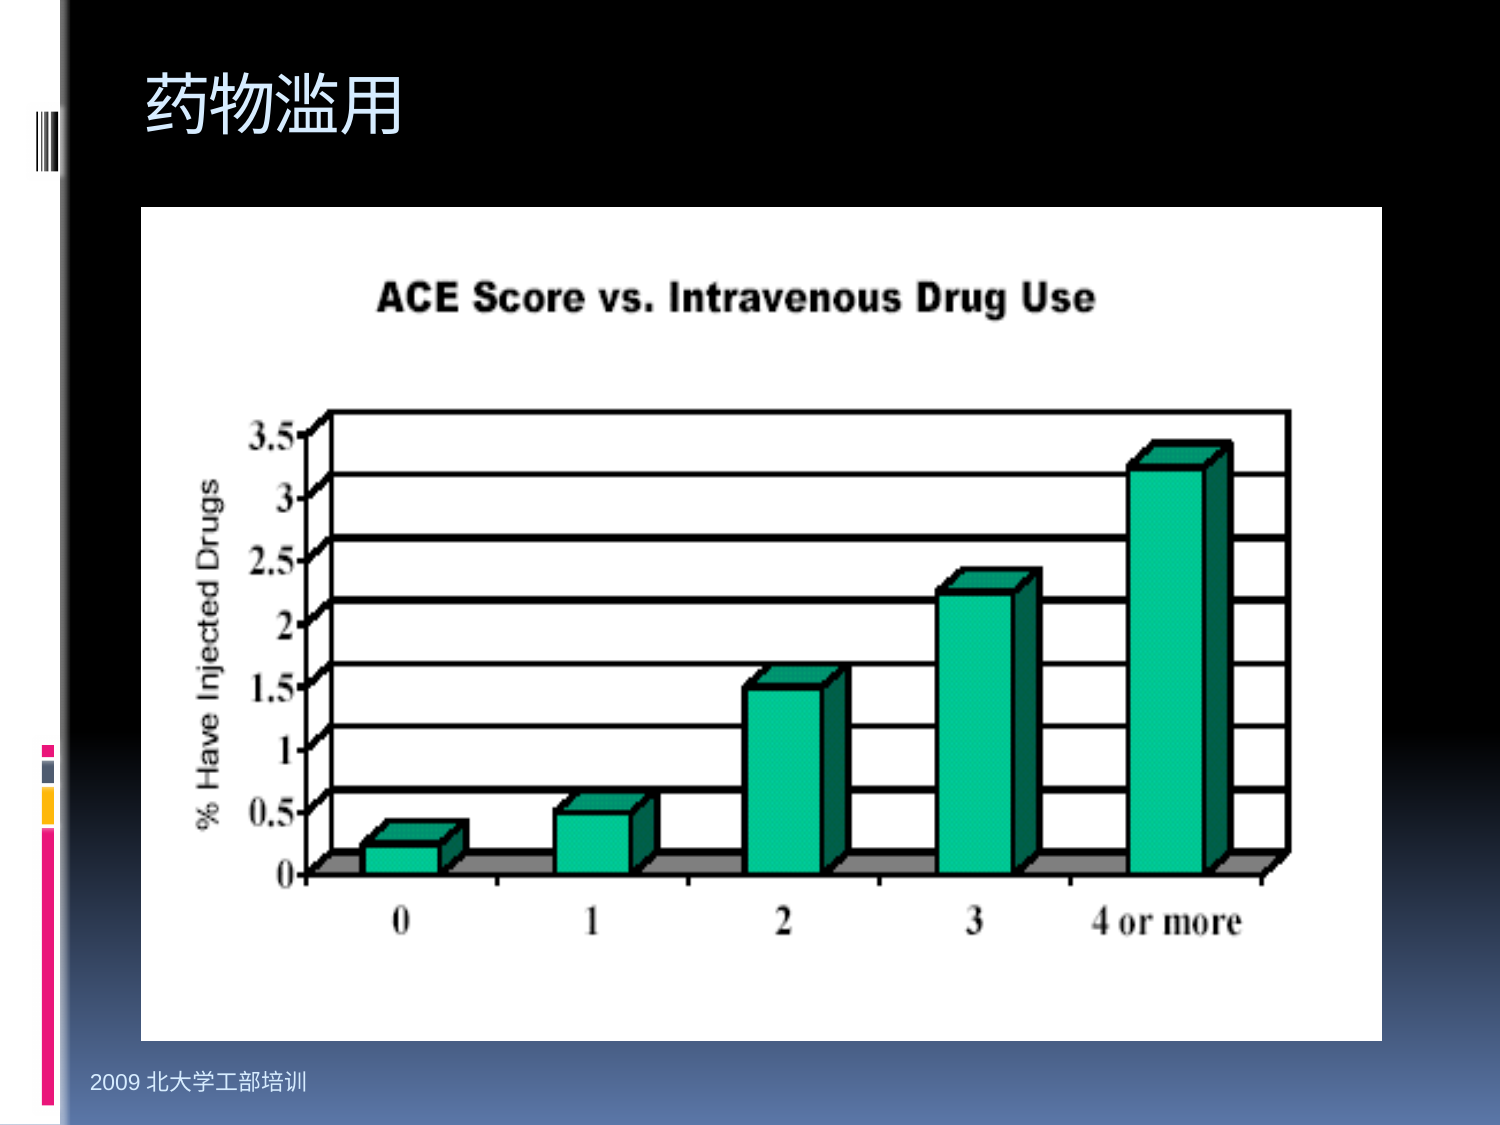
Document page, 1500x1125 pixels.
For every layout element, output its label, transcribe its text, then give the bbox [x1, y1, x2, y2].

title 药物滥用 [128, 54, 1396, 151]
footer 2009北大学工部培训 [75, 1024, 425, 1103]
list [140, 207, 1383, 1041]
